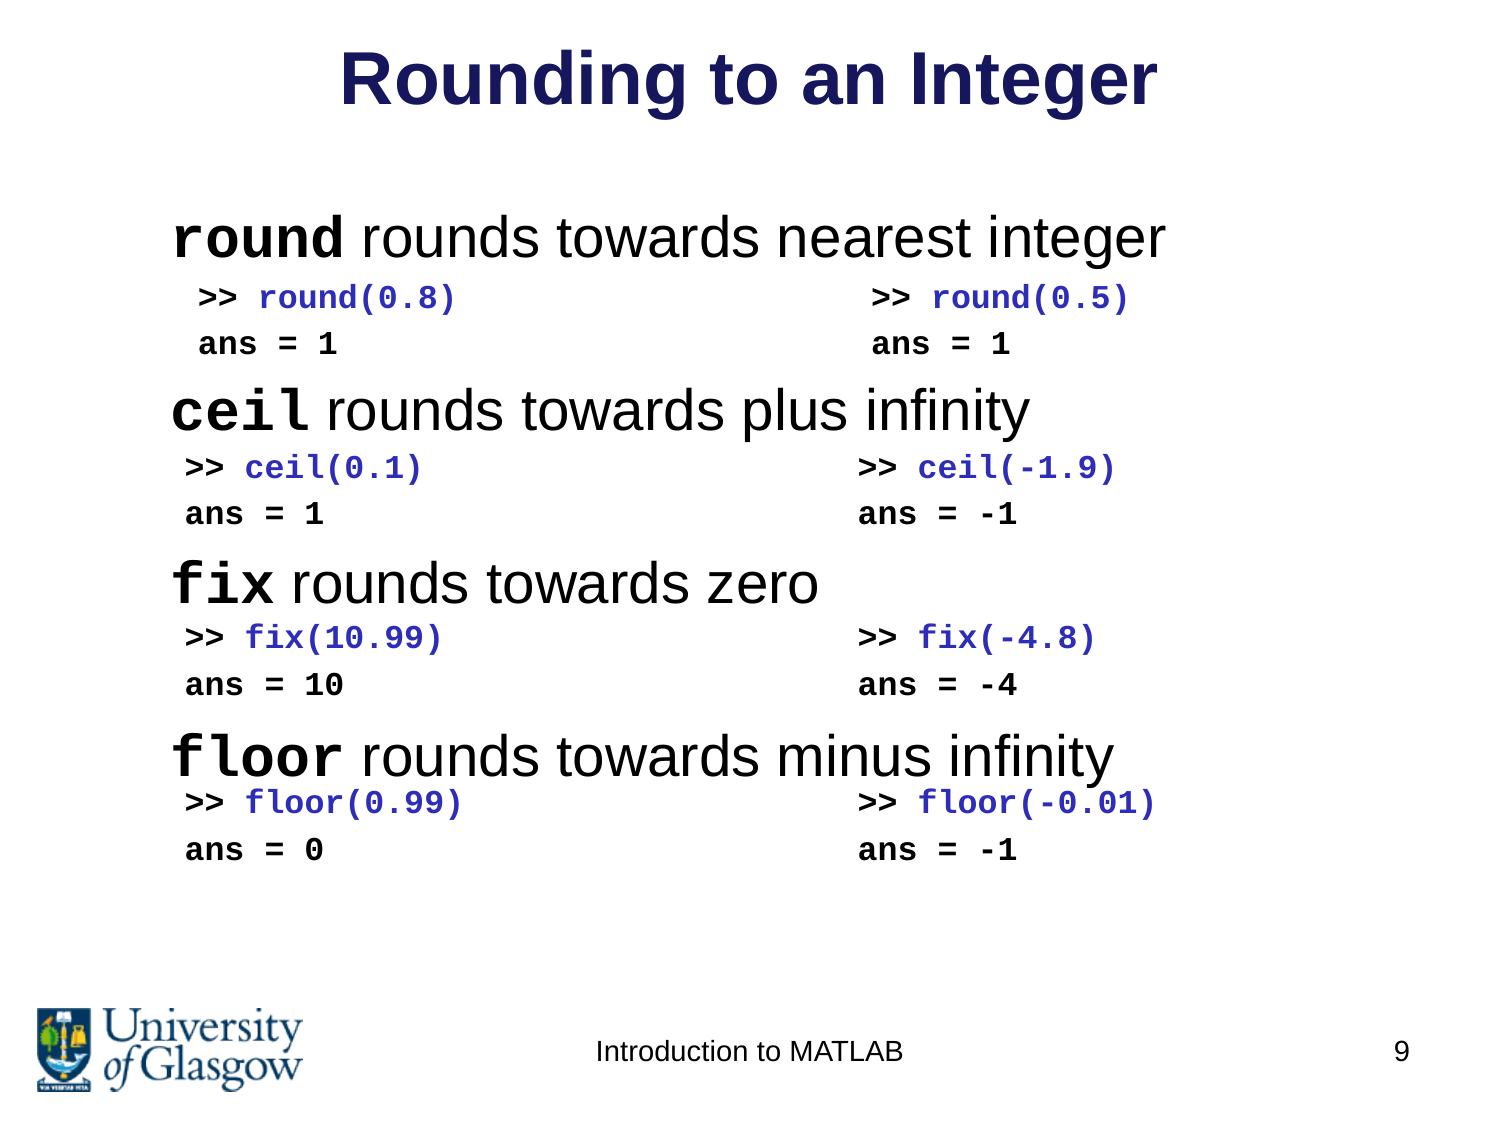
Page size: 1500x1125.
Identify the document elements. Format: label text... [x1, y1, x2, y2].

list round rounds towards nearest integer ceil rounds towards plus infinity fix rounds towards zero floor rounds towards minus infinity [155, 191, 1435, 934]
footer Introduction to MATLAB [512, 1024, 988, 1103]
slide_number 9 [1074, 1024, 1425, 1103]
text_box >> fix(-4.8) ans = -4 [842, 607, 1399, 709]
picture [37, 1008, 303, 1092]
text_box >> floor(0.99) ans = 0 [169, 772, 725, 875]
text_box >> fix(10.99) ans = 10 [169, 607, 725, 709]
text_box >> ceil(0.1) ans = 1 [169, 437, 725, 539]
text_box >> floor(-0.01) ans = -1 [842, 772, 1399, 875]
text_box >> round(0.8) ans = 1 [183, 267, 739, 369]
text_box Rounding to an Integer [41, 11, 1459, 138]
text_box >> ceil(-1.9) ans = -1 [842, 437, 1399, 539]
text_box >> round(0.5) ans = 1 [856, 267, 1412, 369]
title Rounding commands [277, 0, 1500, 208]
